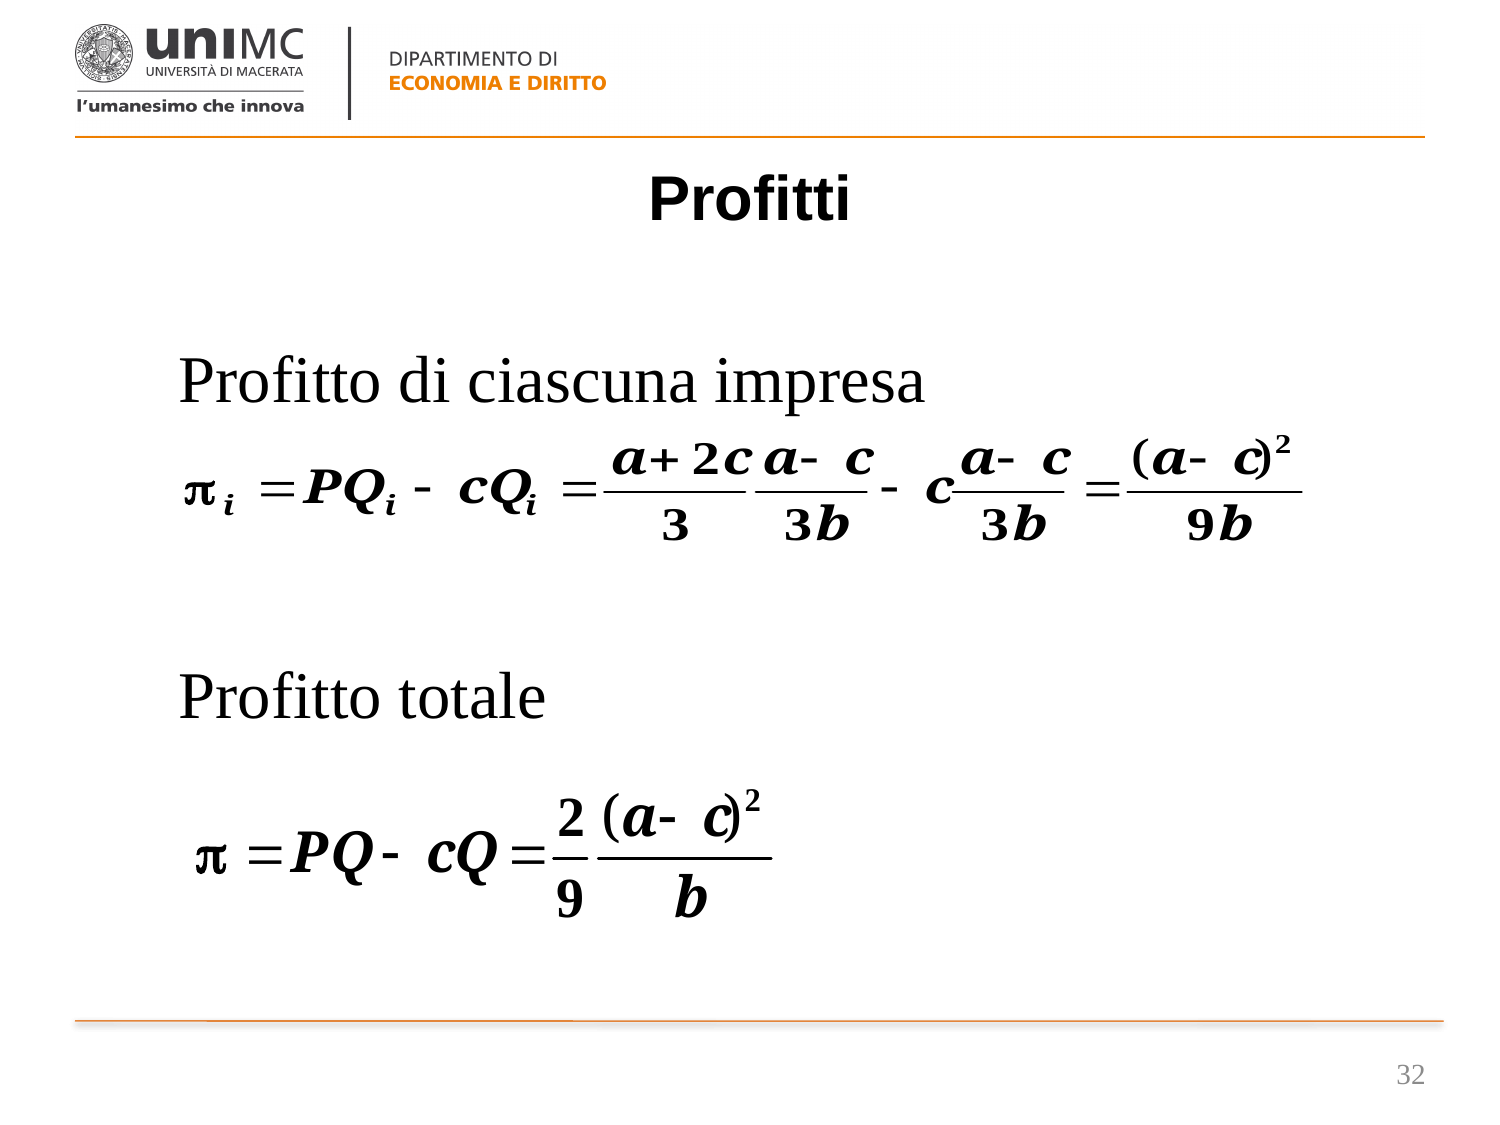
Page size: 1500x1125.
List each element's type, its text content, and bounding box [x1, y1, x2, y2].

text_box Profitto totale [164, 644, 891, 740]
slide_number 32 [1091, 1042, 1442, 1103]
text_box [187, 773, 786, 930]
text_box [175, 421, 1314, 552]
picture [75, 24, 1425, 138]
title Profitti [75, 149, 1425, 241]
text_box Profitto di ciascuna impresa [163, 328, 961, 423]
